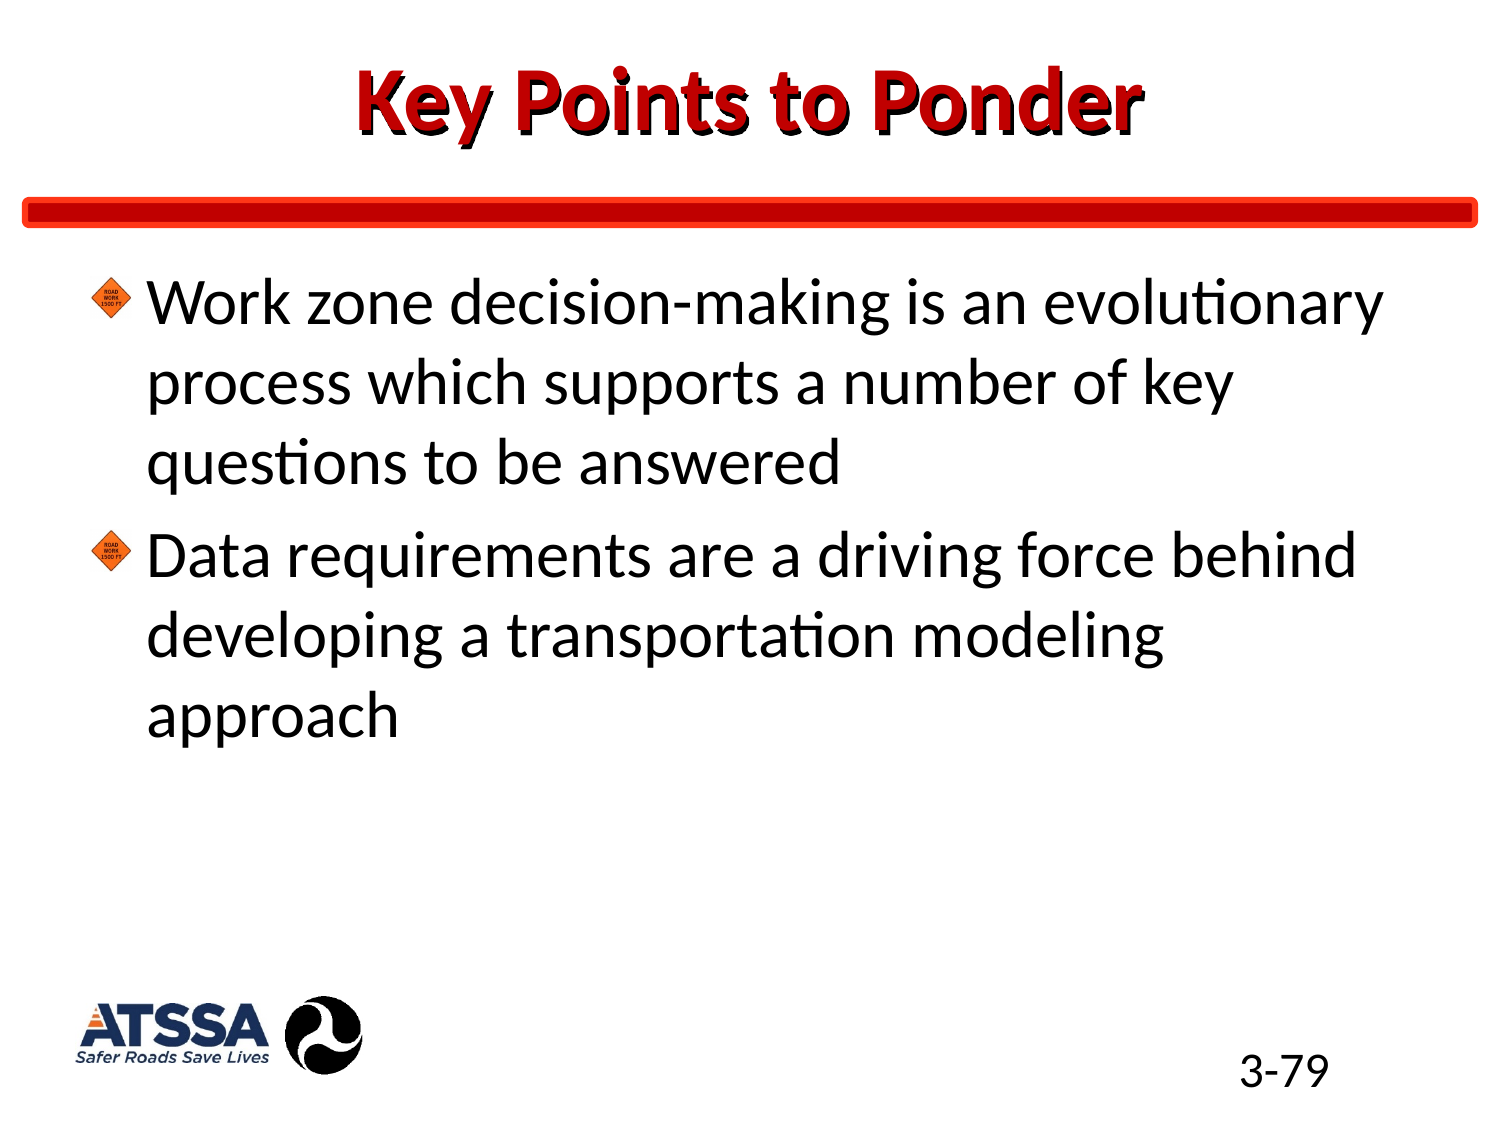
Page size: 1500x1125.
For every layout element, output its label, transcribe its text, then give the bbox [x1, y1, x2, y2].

picture [75, 1003, 269, 1063]
picture [90, 529, 132, 572]
picture [90, 276, 132, 319]
list Work zone decision-making is an evolutionary process which supports a number of key questions to be answered Data requirements are a driving force behind developing a transportation modeling approach [74, 249, 1451, 963]
title Key Points to Ponder [0, 0, 1500, 188]
picture [276, 989, 370, 1077]
